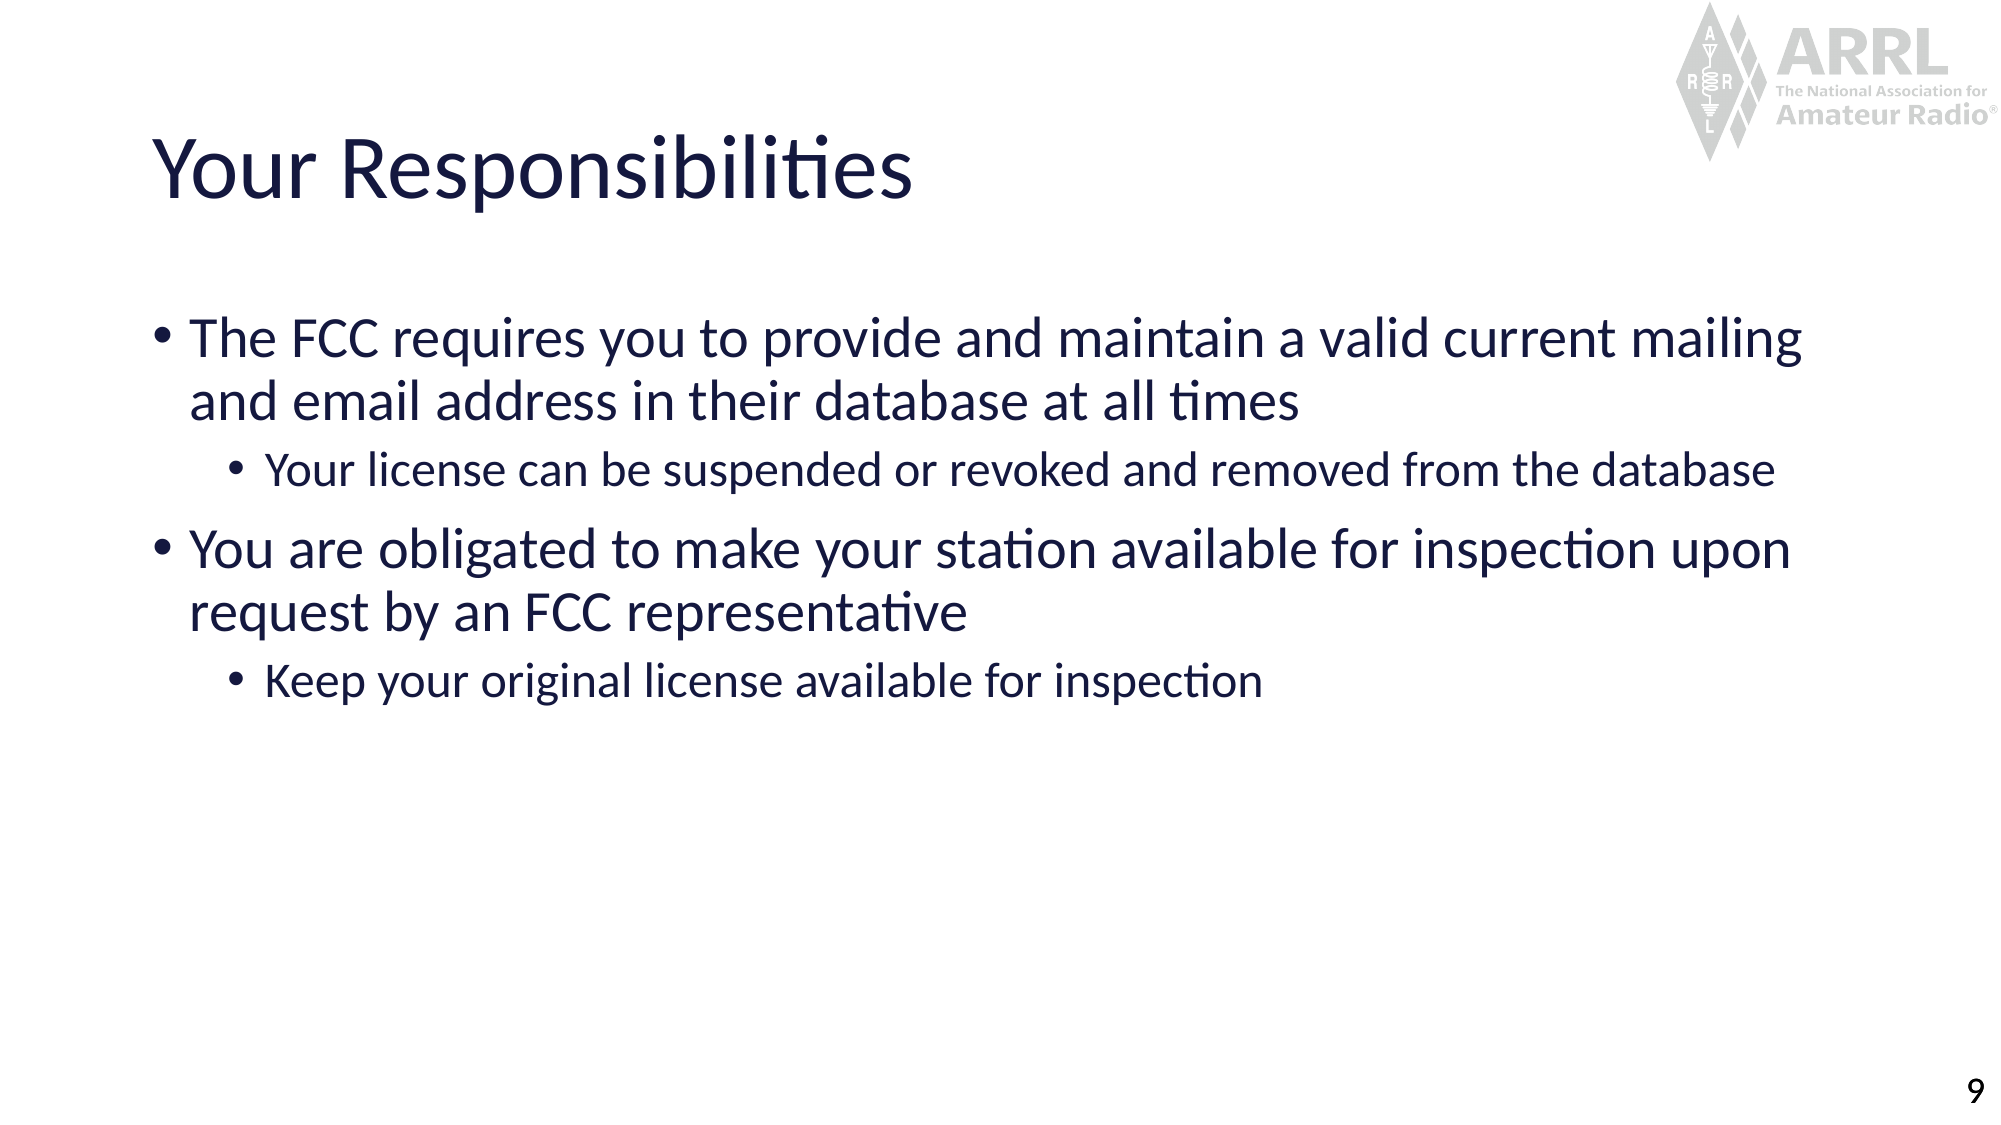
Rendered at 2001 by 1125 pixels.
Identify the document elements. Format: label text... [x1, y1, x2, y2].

picture [1674, 0, 2000, 164]
title Your Responsibilities [137, 59, 1863, 278]
list The FCC requires you to provide and maintain a valid current mailing and email address in their database at all times Your license can be suspended or revoked and removed from the database You are obligated to make your station available for inspection upon request by an FCC representative Keep your original license available for inspection [137, 299, 1863, 1014]
